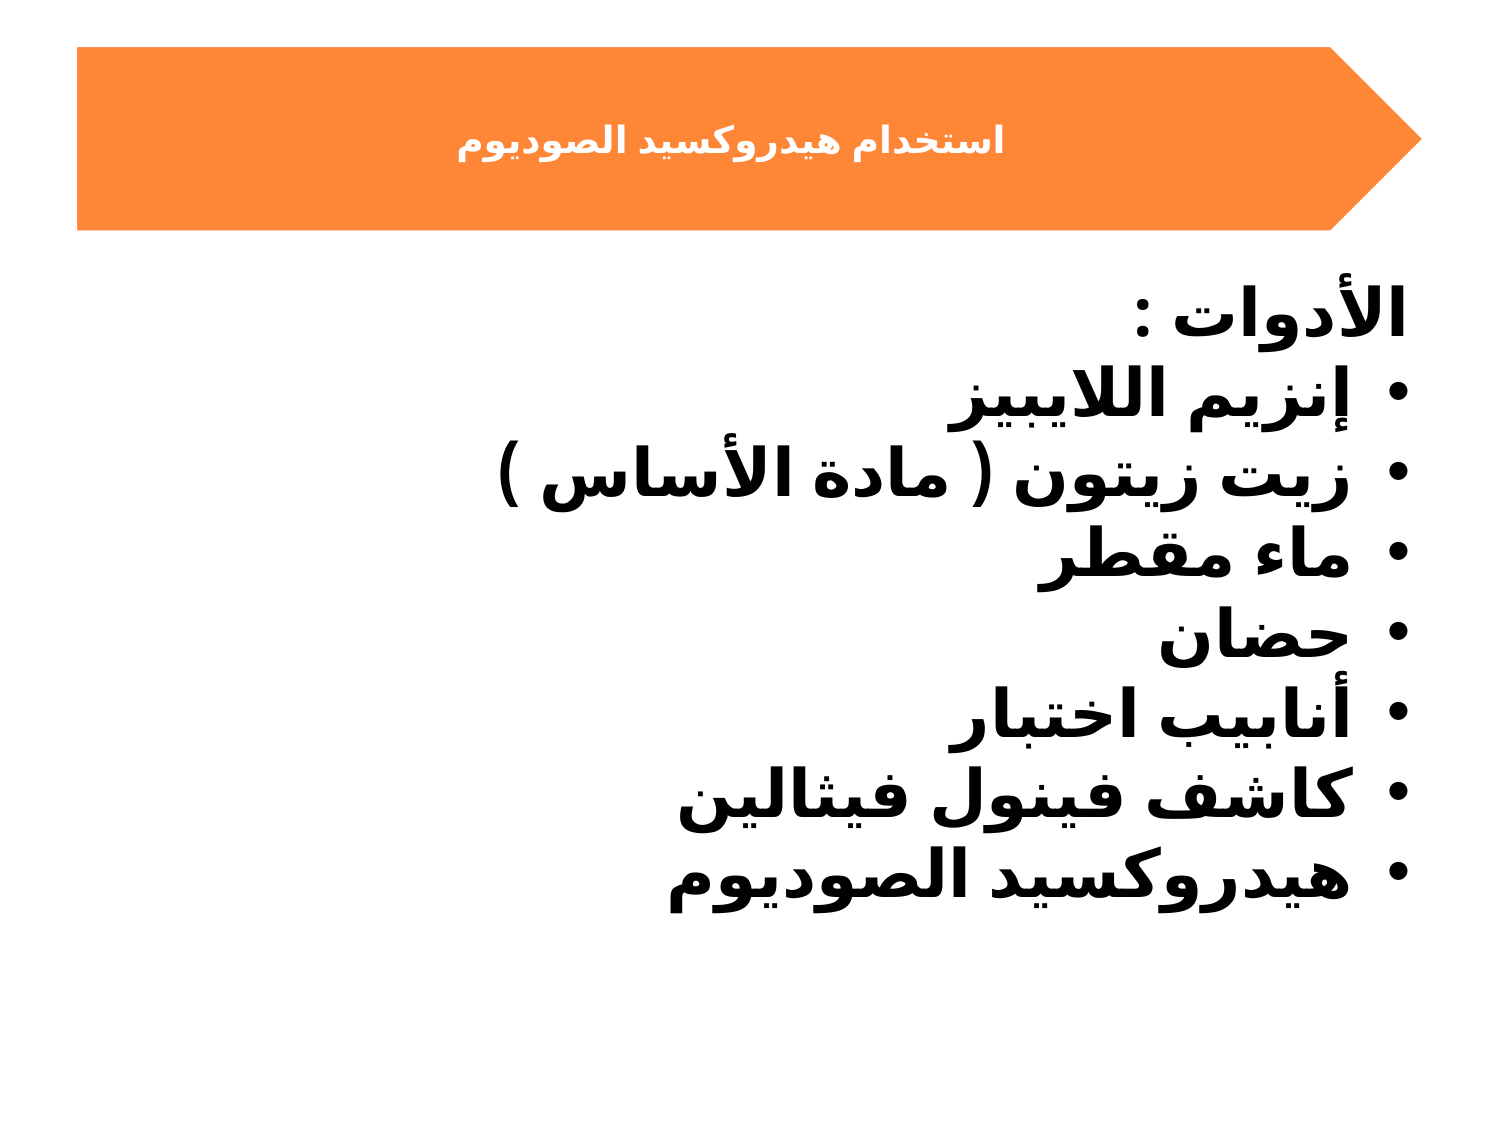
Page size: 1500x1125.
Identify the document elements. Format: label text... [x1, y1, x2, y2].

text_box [74, 44, 1426, 233]
list الأدوات : إنزيم اللايبيز زيت زيتون ( مادة الأساس ) ماء مقطر حضان أنابيب اختبار كاشف فينول فيثالين هيدروكسيد الصوديوم [75, 262, 1425, 1005]
